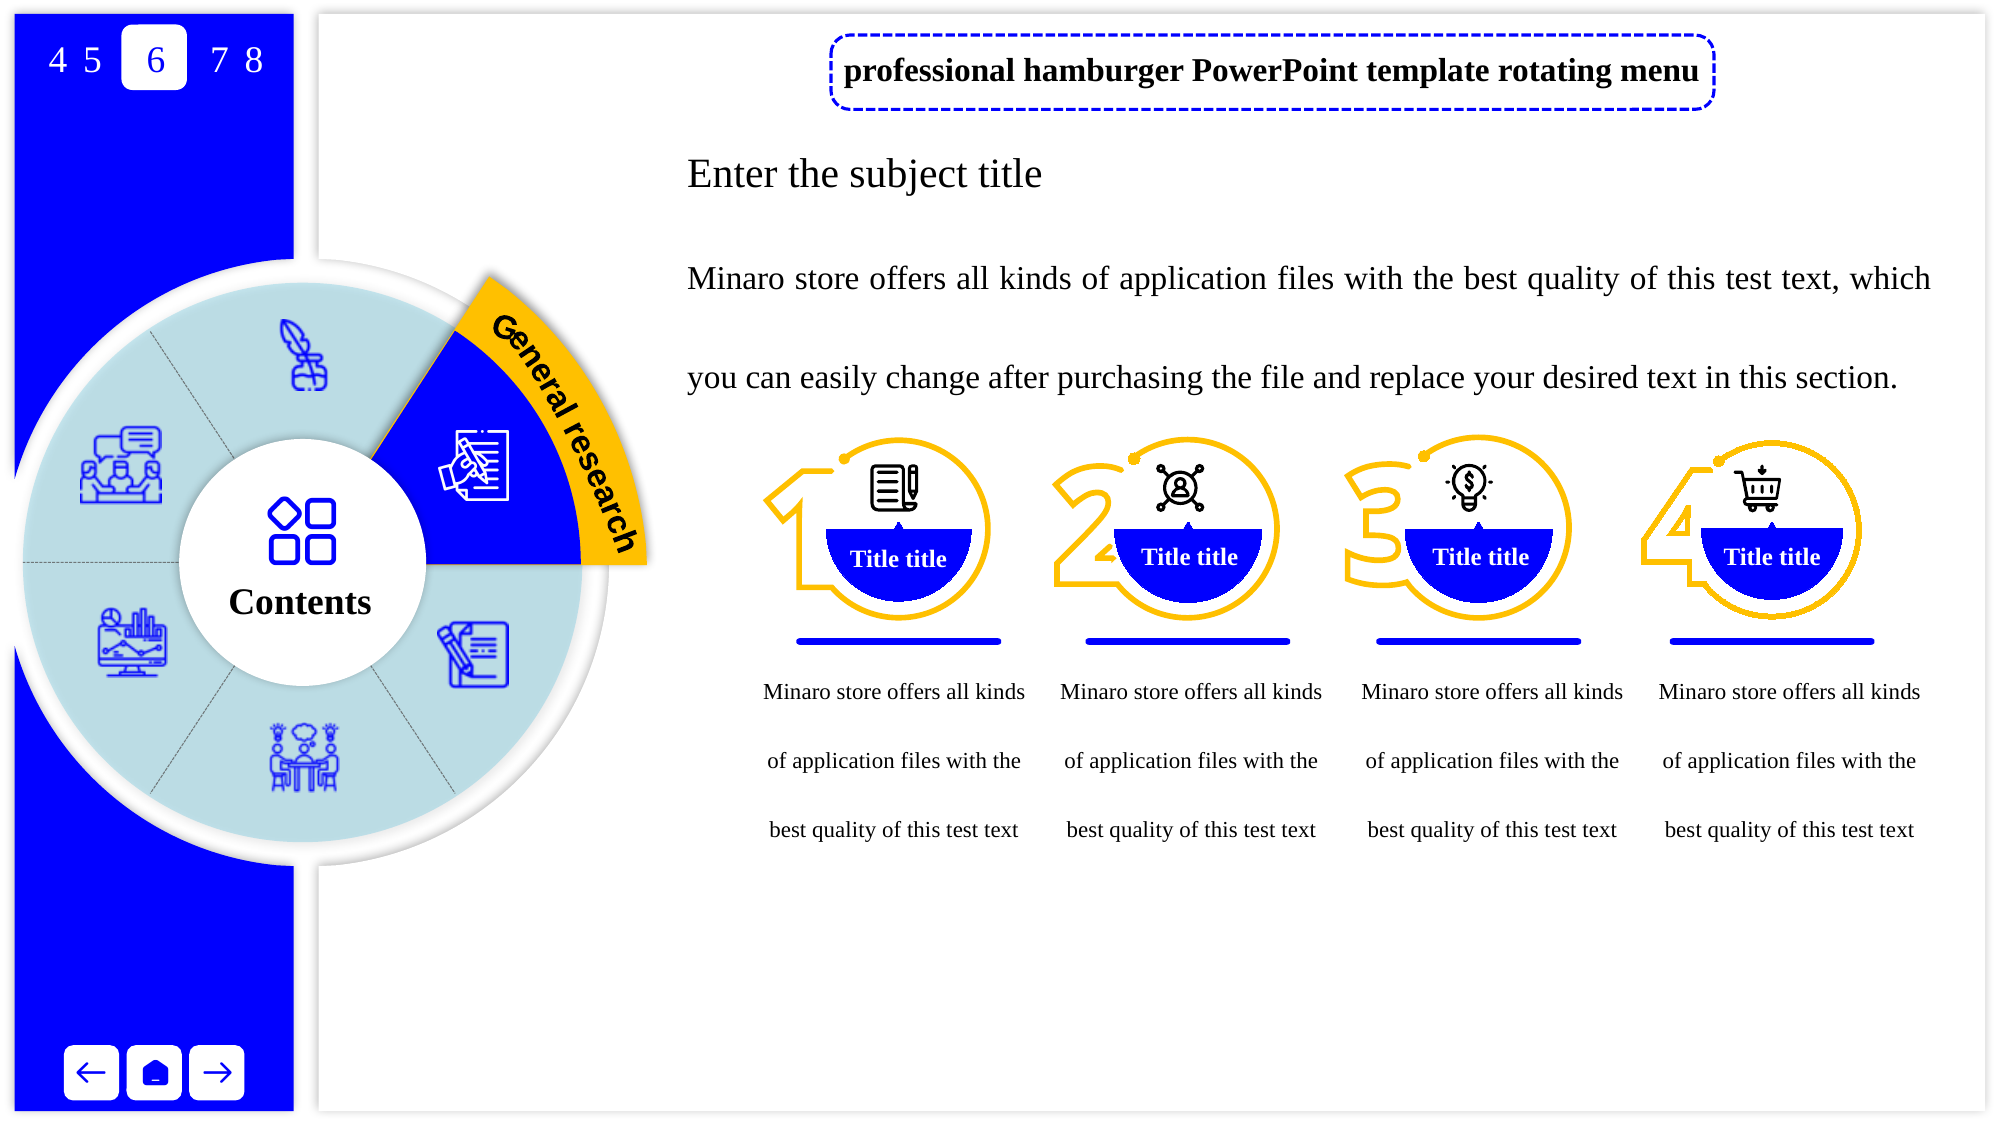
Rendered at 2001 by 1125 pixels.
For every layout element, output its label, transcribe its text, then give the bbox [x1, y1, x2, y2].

picture [140, 1056, 171, 1088]
text_box professional hamburger PowerPoint template rotating menu [829, 41, 1829, 96]
text_box Minaro store offers all kinds of application files with the best quality of this test text [747, 628, 1041, 849]
picture [437, 430, 509, 501]
text_box [583, 369, 649, 567]
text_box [1054, 438, 1290, 643]
picture [264, 493, 341, 570]
text_box [830, 96, 1715, 111]
text_box 4 5 6 7 8 [33, 27, 286, 88]
text_box Enter the subject title Minaro store offers all kinds of application files with the best quality of this test text, which you can easily change after purchasing the file and replace your desired text in this section. [672, 138, 1949, 403]
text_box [764, 438, 1000, 643]
text_box [834, 33, 1711, 41]
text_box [1346, 435, 1580, 643]
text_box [22, 282, 583, 843]
picture [75, 1057, 107, 1088]
text_box Minaro store offers all kinds of application files with the best quality of this test text [1045, 628, 1339, 849]
text_box Minaro store offers all kinds of application files with the best quality of this test text [1643, 628, 1937, 849]
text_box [1641, 440, 1874, 643]
text_box Minaro store offers all kinds of application files with the best quality of this test text [1346, 628, 1640, 849]
picture [202, 1056, 233, 1088]
text_box [484, 275, 499, 282]
